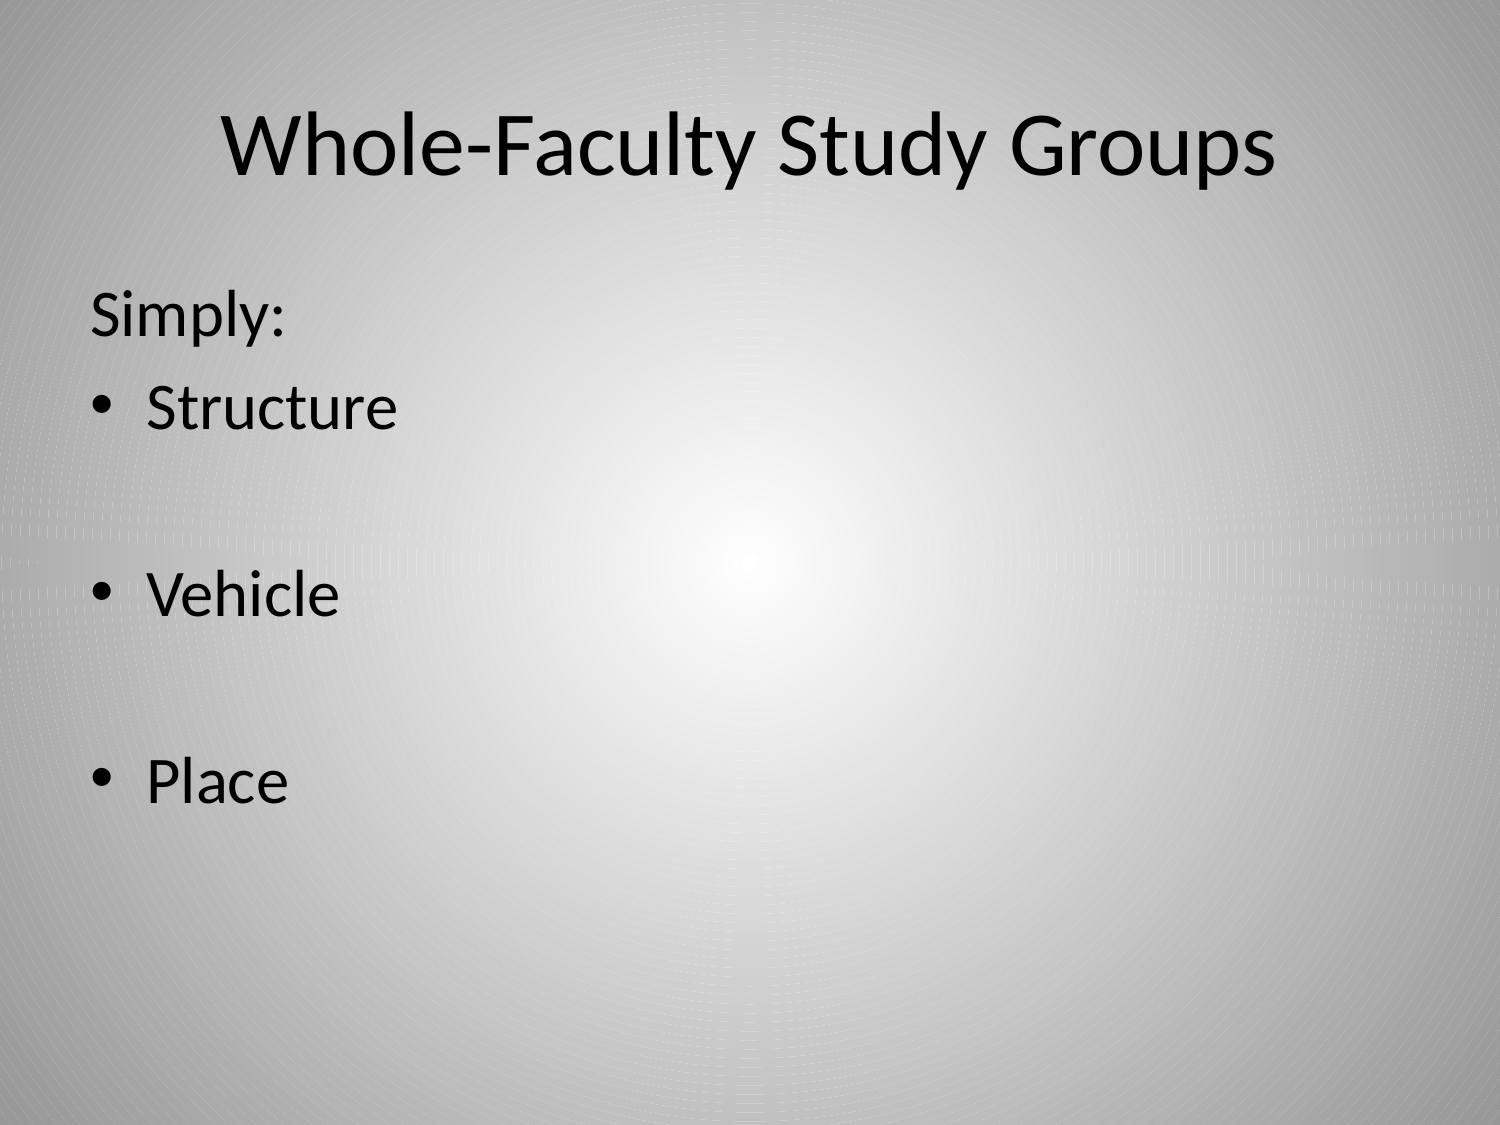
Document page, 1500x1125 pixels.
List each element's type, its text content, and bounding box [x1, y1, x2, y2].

title Whole-Faculty Study Groups [75, 45, 1425, 233]
list Simply: Structure Vehicle Place [75, 262, 1425, 1005]
